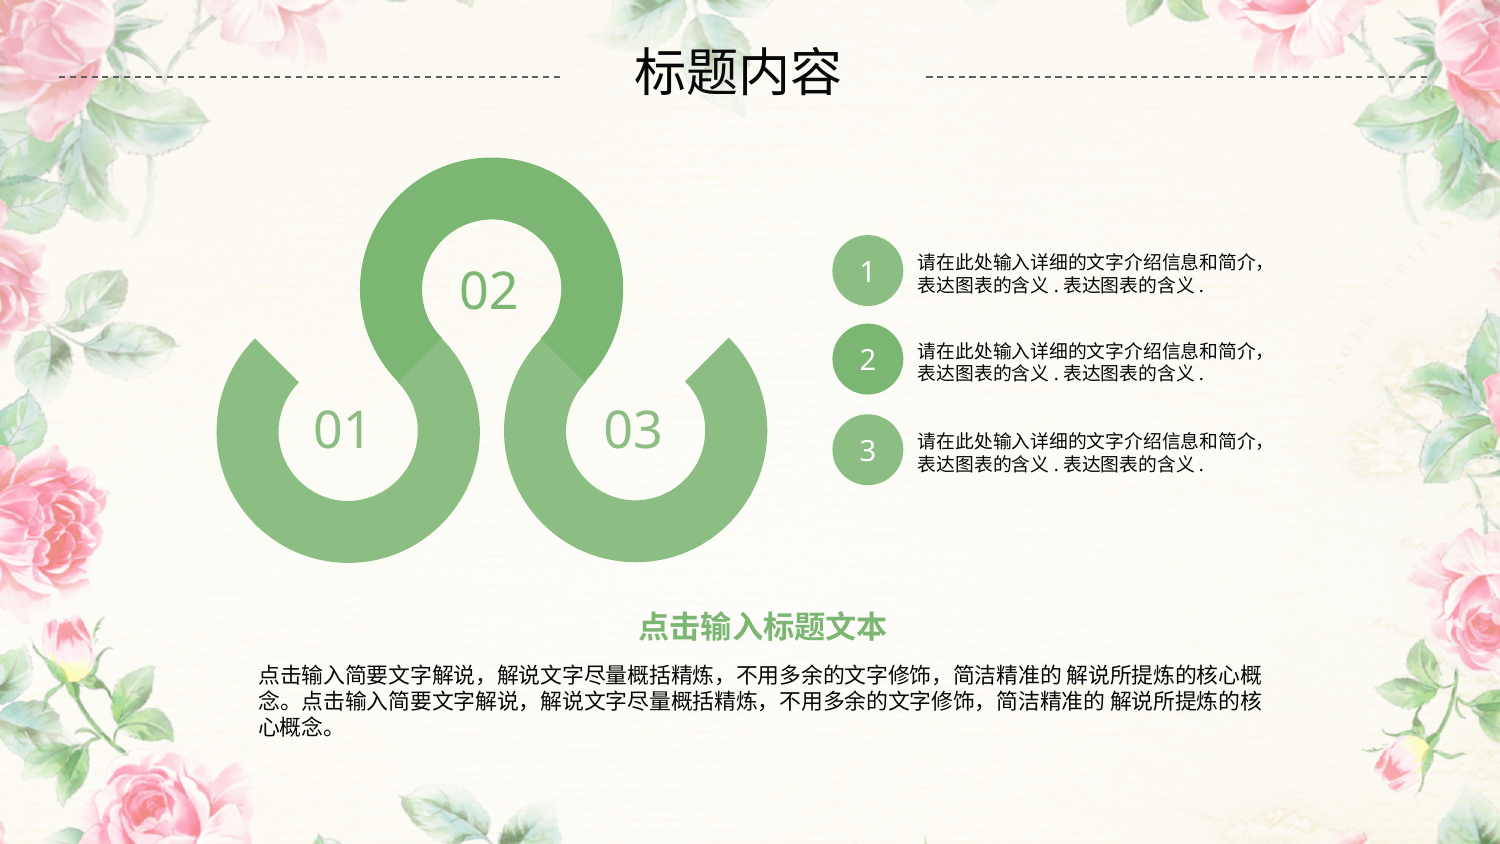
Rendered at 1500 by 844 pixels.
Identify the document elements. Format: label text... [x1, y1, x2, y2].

text_box [359, 157, 624, 383]
text_box 2 [830, 321, 903, 397]
text_box 请在此处输入详细的文字介绍信息和简介，表达图表的含义.表达图表的含义. [903, 243, 1291, 332]
text_box 请在此处输入详细的文字介绍信息和简介，表达图表的含义.表达图表的含义. [903, 332, 1291, 422]
text_box 点击输入简要文字解说，解说文字尽量概括精炼，不用多余的文字修饰，简洁精准的 解说所提炼的核心概念。点击输入简要文字解说，解说文字尽量概括精炼，不用多余的文字修饰，简洁精准的 解说所提炼的核心概念。 [258, 661, 1264, 740]
text_box 标题内容 [608, 32, 868, 110]
text_box 01 [313, 396, 398, 459]
text_box 点击输入标题文本 [638, 607, 892, 646]
text_box [216, 338, 480, 563]
text_box [504, 337, 768, 563]
text_box 请在此处输入详细的文字介绍信息和简介，表达图表的含义.表达图表的含义. [903, 422, 1291, 521]
text_box 02 [459, 257, 544, 321]
text_box 1 [830, 233, 903, 309]
picture [0, 0, 1500, 844]
text_box 03 [603, 396, 689, 459]
text_box 3 [830, 412, 903, 488]
